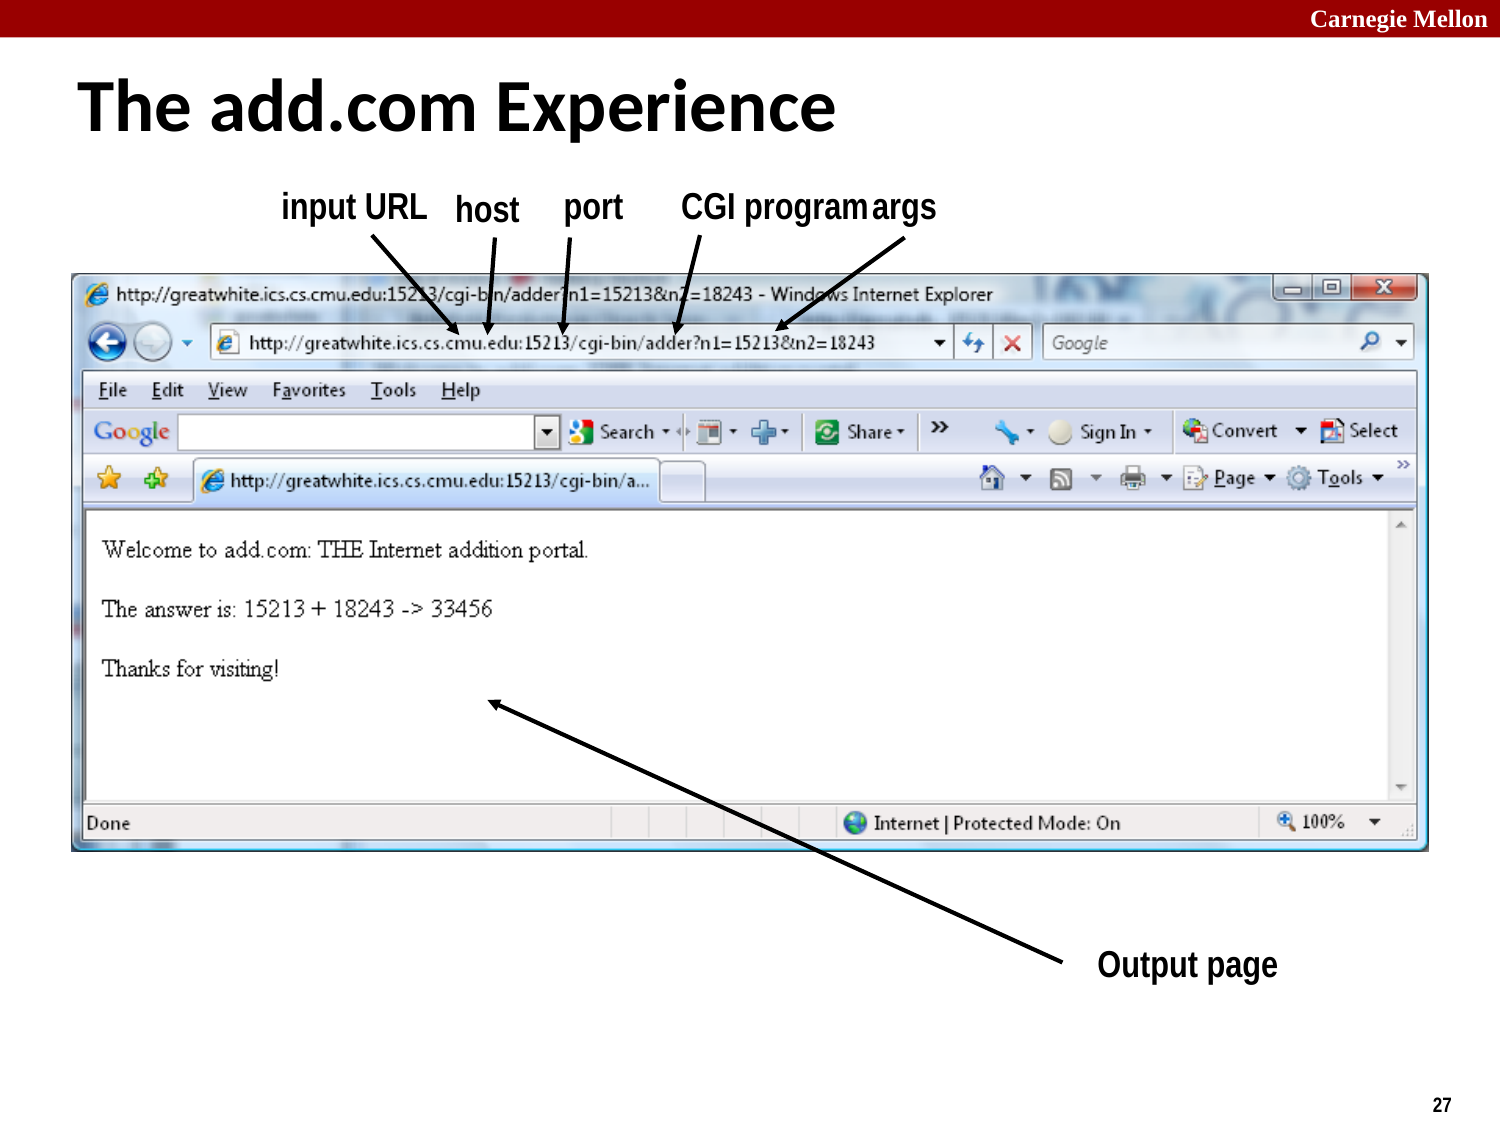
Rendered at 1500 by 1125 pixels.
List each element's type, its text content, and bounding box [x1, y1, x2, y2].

text_box CGI program [666, 174, 857, 235]
text_box host [440, 177, 535, 237]
text_box args [857, 174, 952, 235]
text_box Output page [1082, 932, 1294, 993]
title The add.com Experience [62, 54, 1202, 150]
text_box input URL [266, 174, 443, 235]
picture [71, 273, 1429, 852]
text_box port [548, 174, 639, 235]
